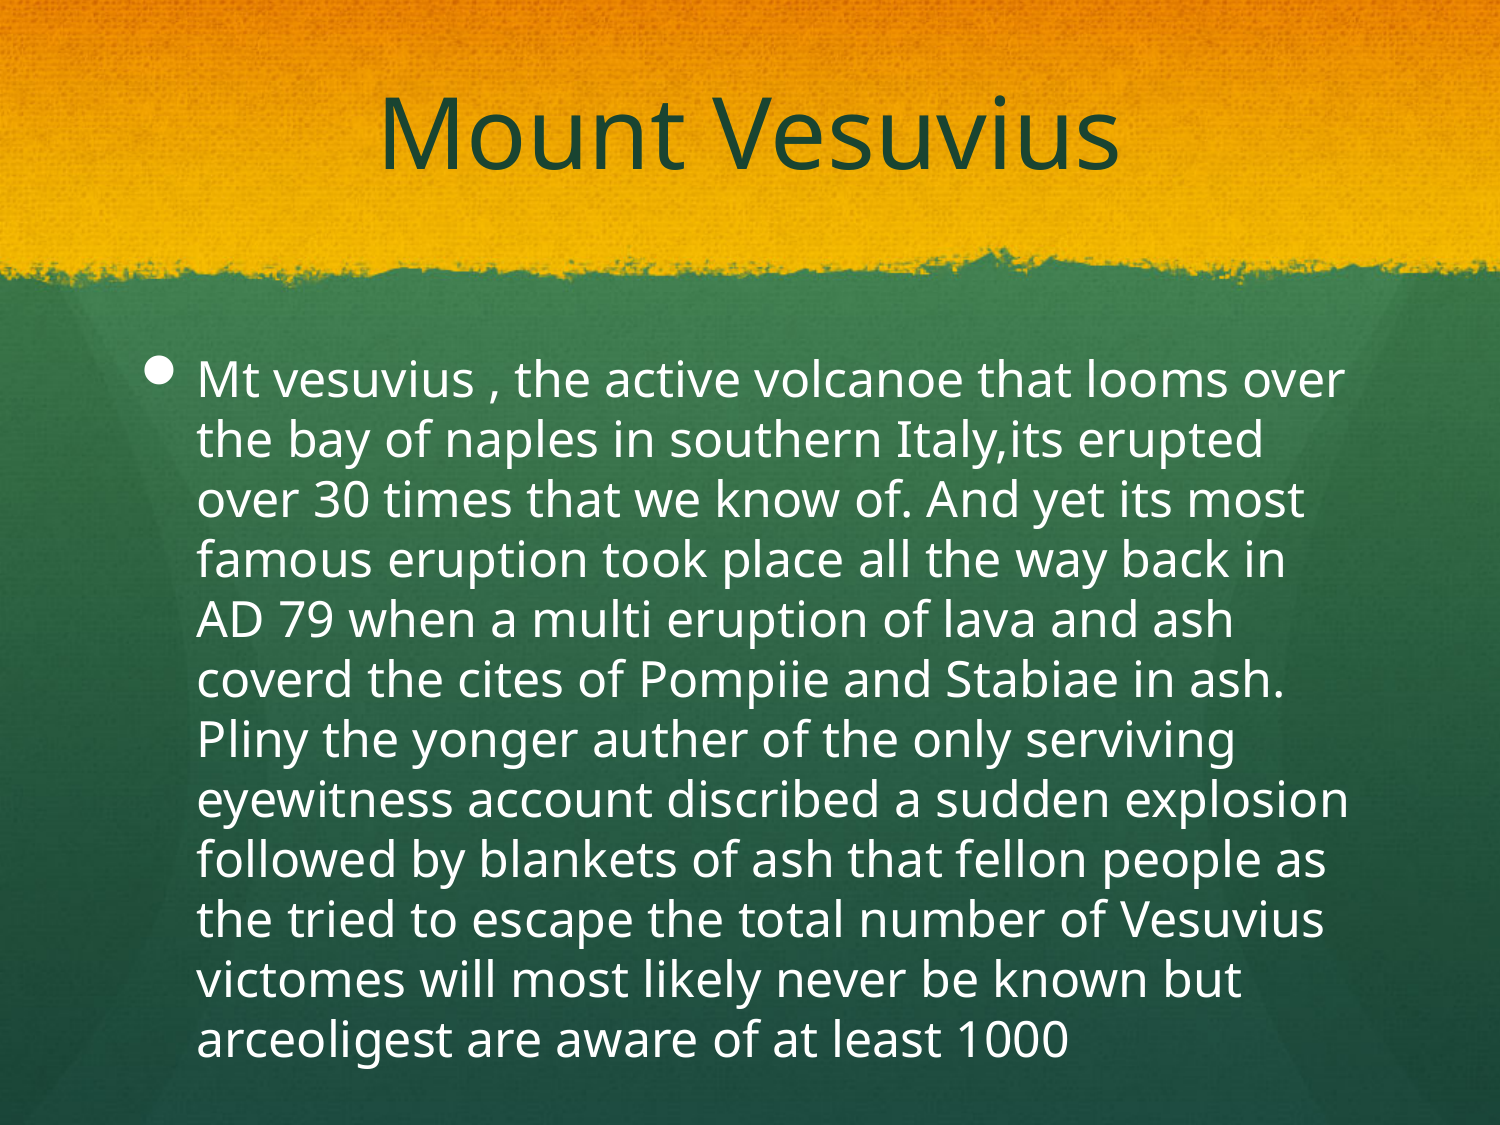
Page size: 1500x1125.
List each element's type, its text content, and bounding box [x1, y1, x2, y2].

list Mt vesuvius , the active volcanoe that looms over the bay of naples in southern Italy,its erupted over 30 times that we know of. And yet its most famous eruption took place all the way back in AD 79 when a multi eruption of lava and ash coverd the cites of Pompiie and Stabiae in ash. Pliny the yonger auther of the only serviving eyewitness account discribed a sudden explosion followed by blankets of ash that fellon people as the tried to escape the total number of Vesuvius victomes will most likely never be known but arceoligest are aware of at least 1000 [125, 339, 1375, 1026]
title Mount Vesuvius [125, 13, 1375, 246]
picture [0, 0, 1500, 1125]
